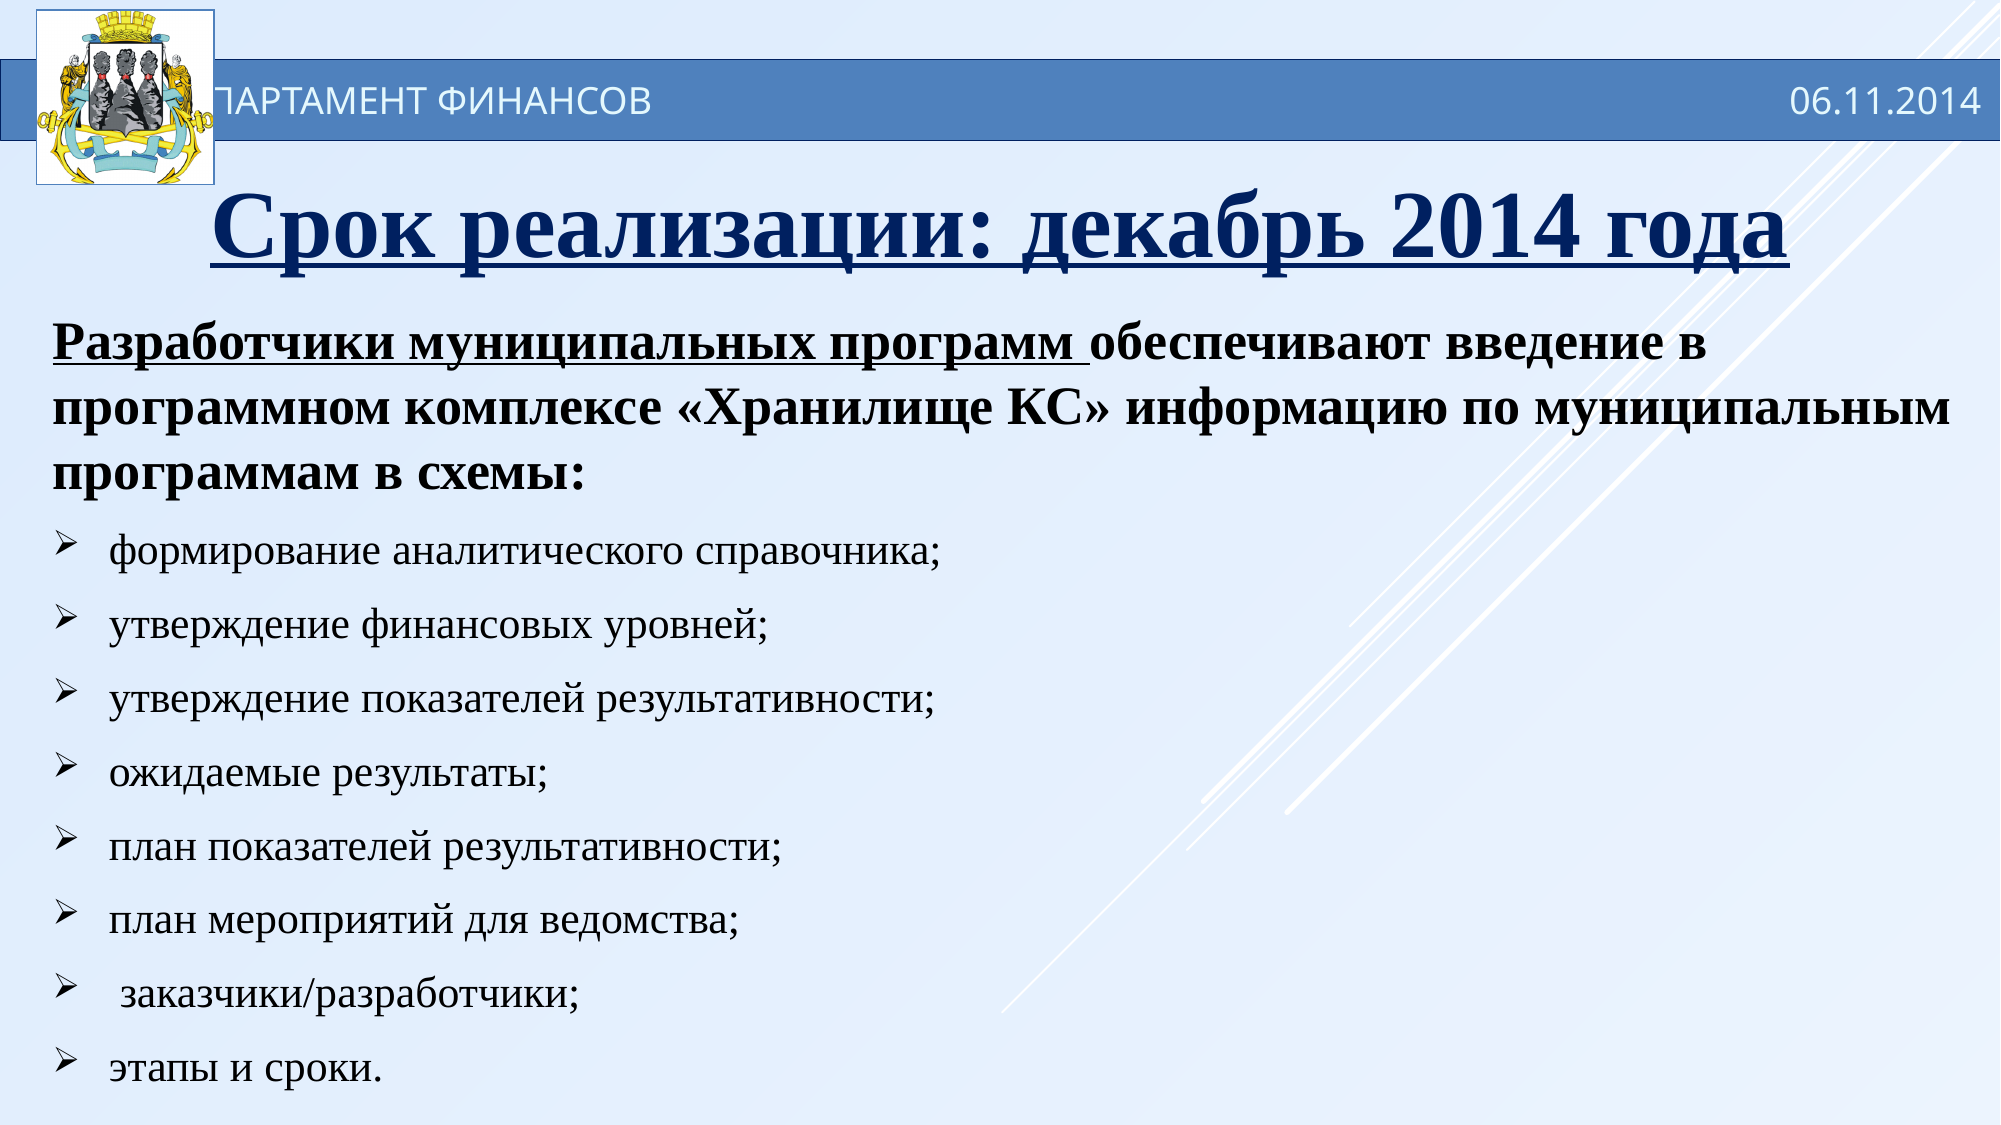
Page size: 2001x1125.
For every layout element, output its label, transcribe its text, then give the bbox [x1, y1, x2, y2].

subtitle Разработчики муниципальных программ обеспечивают введение в программном комплексе «Хранилище КС» информацию по муниципальным программам в схемы: формирование аналитического справочника; утверждение финансовых уровней; утверждение показателей результативности; ожидаемые результаты; план показателей результативности; план мероприятий для ведомства; заказчики/разработчики; этапы и сроки. [37, 297, 2000, 1125]
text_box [0, 10, 2000, 184]
title Срок реализации: декабрь 2014 года [37, 184, 1962, 284]
